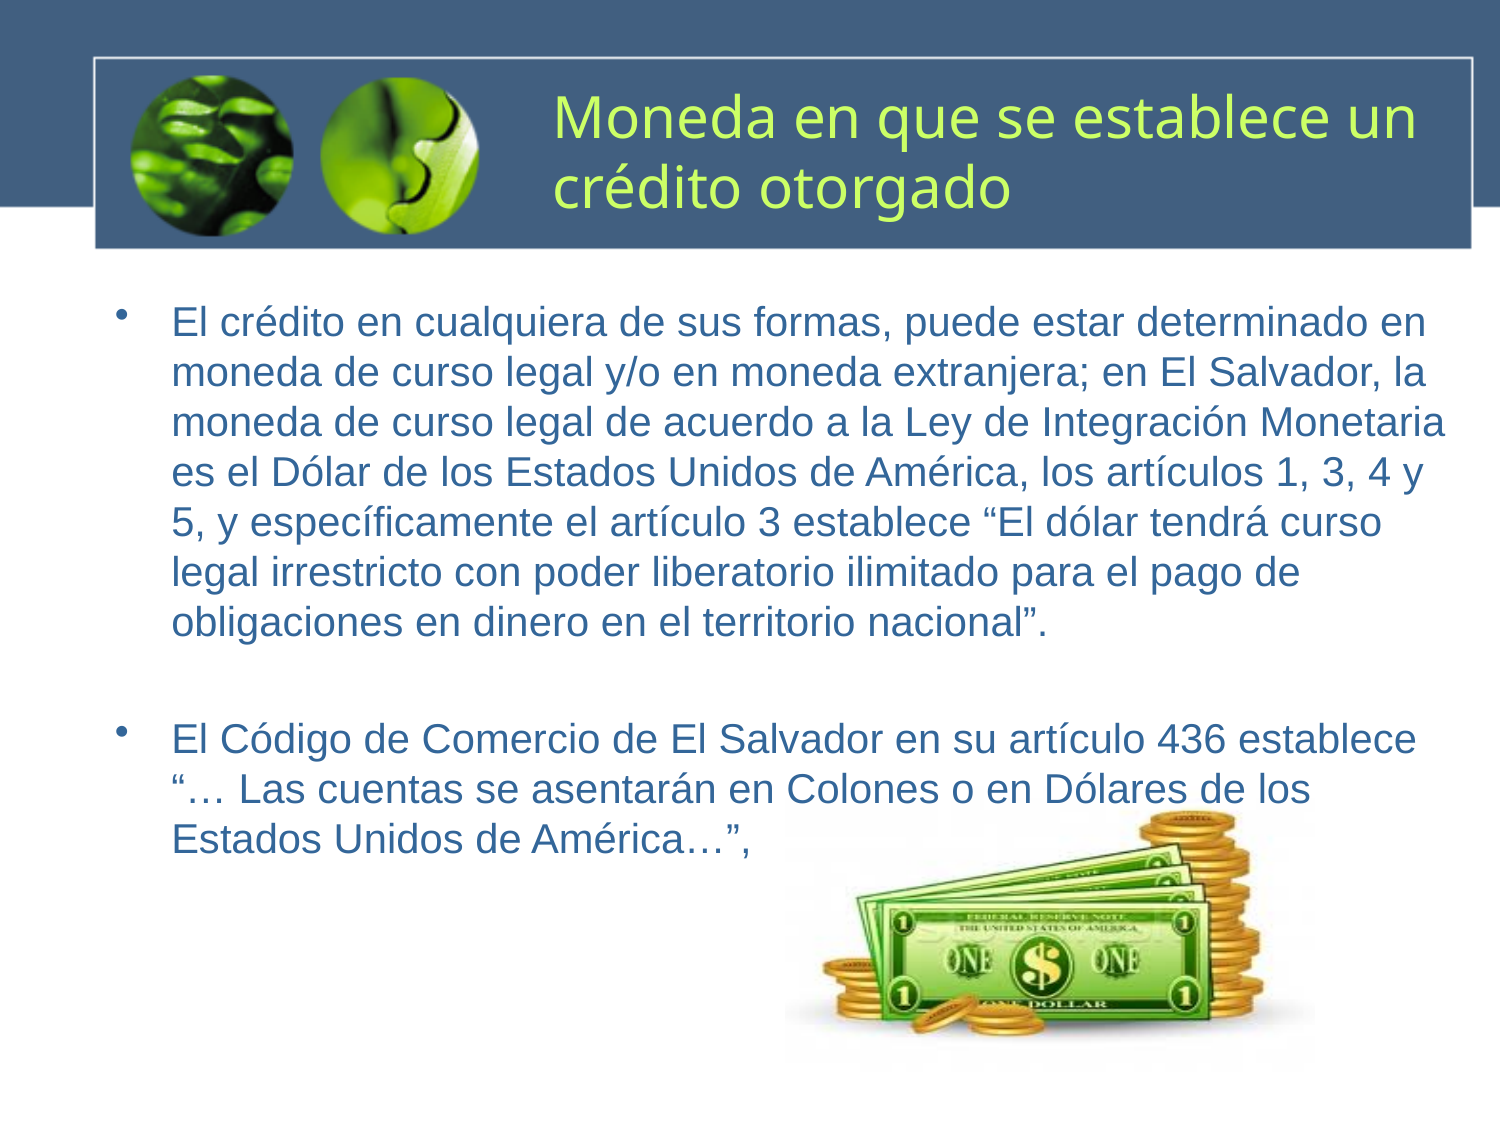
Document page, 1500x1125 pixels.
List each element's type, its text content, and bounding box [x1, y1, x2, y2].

title Moneda en que se establece un crédito otorgado [537, 62, 1500, 238]
picture [0, 0, 1500, 1125]
list El crédito en cualquiera de sus formas, puede estar determinado en moneda de curso legal y/o en moneda extranjera; en El Salvador, la moneda de curso legal de acuerdo a la Ley de Integración Monetaria es el Dólar de los Estados Unidos de América, los artículos 1, 3, 4 y 5, y específicamente el artículo 3 establece “El dólar tendrá curso legal irrestricto con poder liberatorio ilimitado para el pago de obligaciones en dinero en el territorio nacional”. El Código de Comercio de El Salvador en su artículo 436 establece “… Las cuentas se asentarán en Colones o en Dólares de los Estados Unidos de América…”, [99, 287, 1463, 988]
